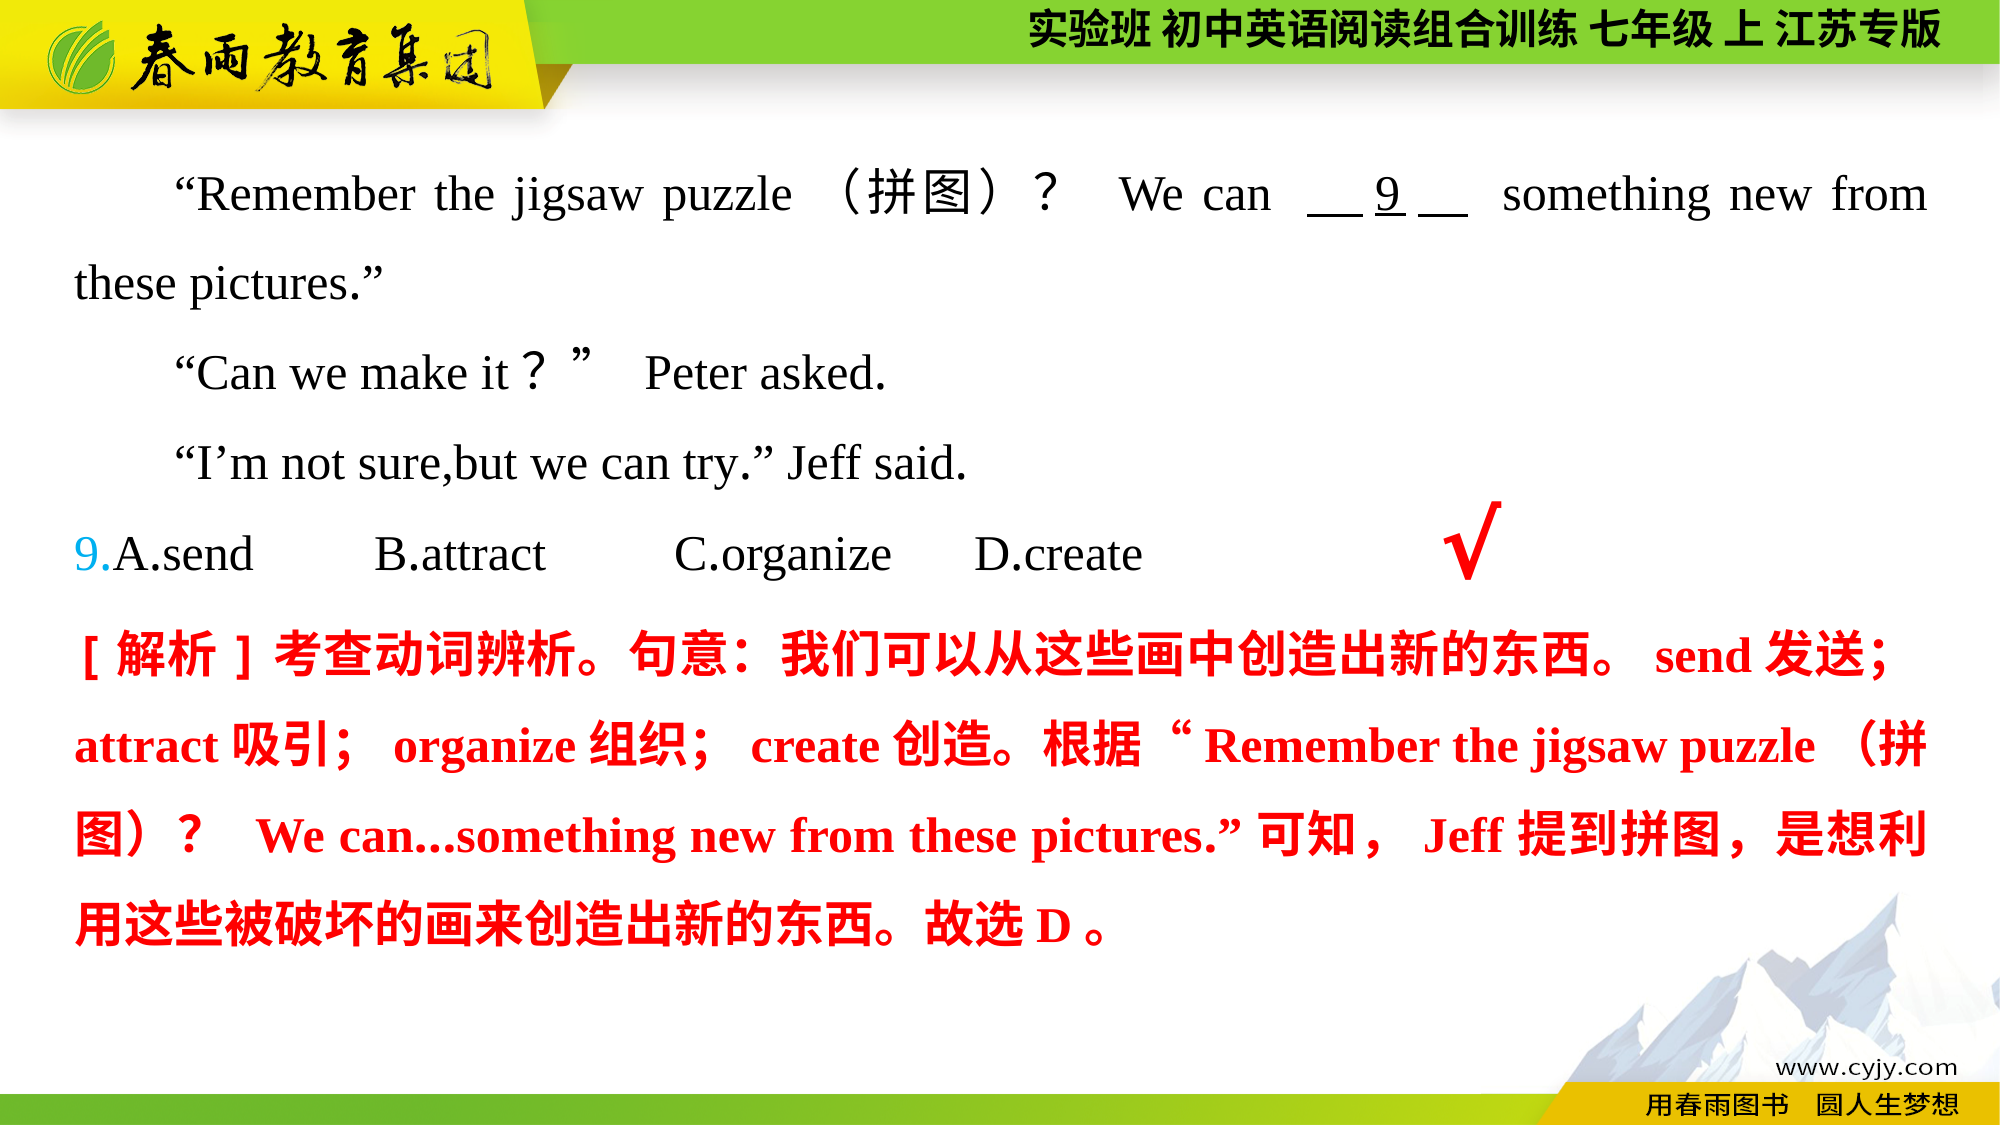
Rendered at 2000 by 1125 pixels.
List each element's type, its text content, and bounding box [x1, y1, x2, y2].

picture [0, 0, 2000, 1125]
text_box [解析]考查动词辨析。句意：我们可以从这些画中创造出新的东西。send发送；attract吸引；organize组织；create创造。根据“Remember the jigsaw puzzle（拼图）？ We can...something new from these pictures.”可知，Jeff提到拼图，是想利用这些被破坏的画来创造出新的东西。故选D。 [59, 585, 1944, 961]
list “Remember the jigsaw puzzle（拼图）？ We can 9 something new from these pictures.” “Can we make it？” Peter asked. “I’m not sure,but we can try.” Jeff said. 9.A.send B.attract C.organize D.create [59, 122, 1944, 585]
